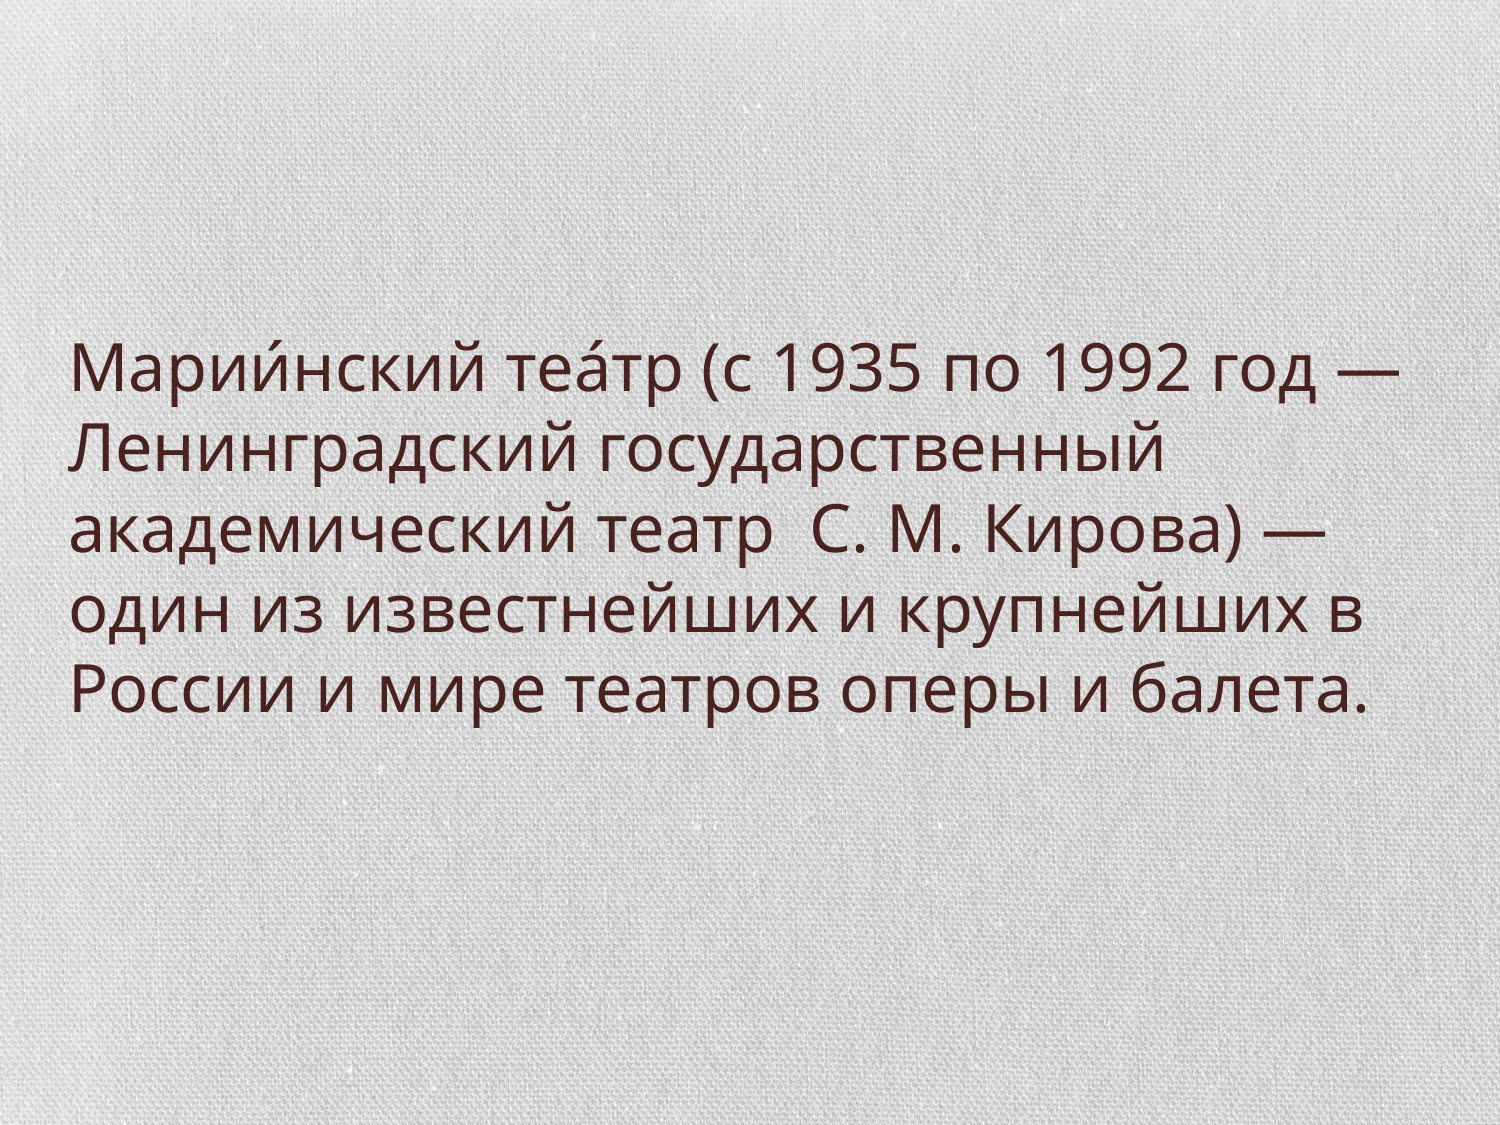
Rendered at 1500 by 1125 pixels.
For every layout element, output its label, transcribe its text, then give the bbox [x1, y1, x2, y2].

title Марии́нский теа́тр (с 1935 по 1992 год — Ленинградский государственный академический театр С. М. Кирова) — один из известнейших и крупнейших в России и мире театров оперы и балета. [53, 208, 1463, 734]
